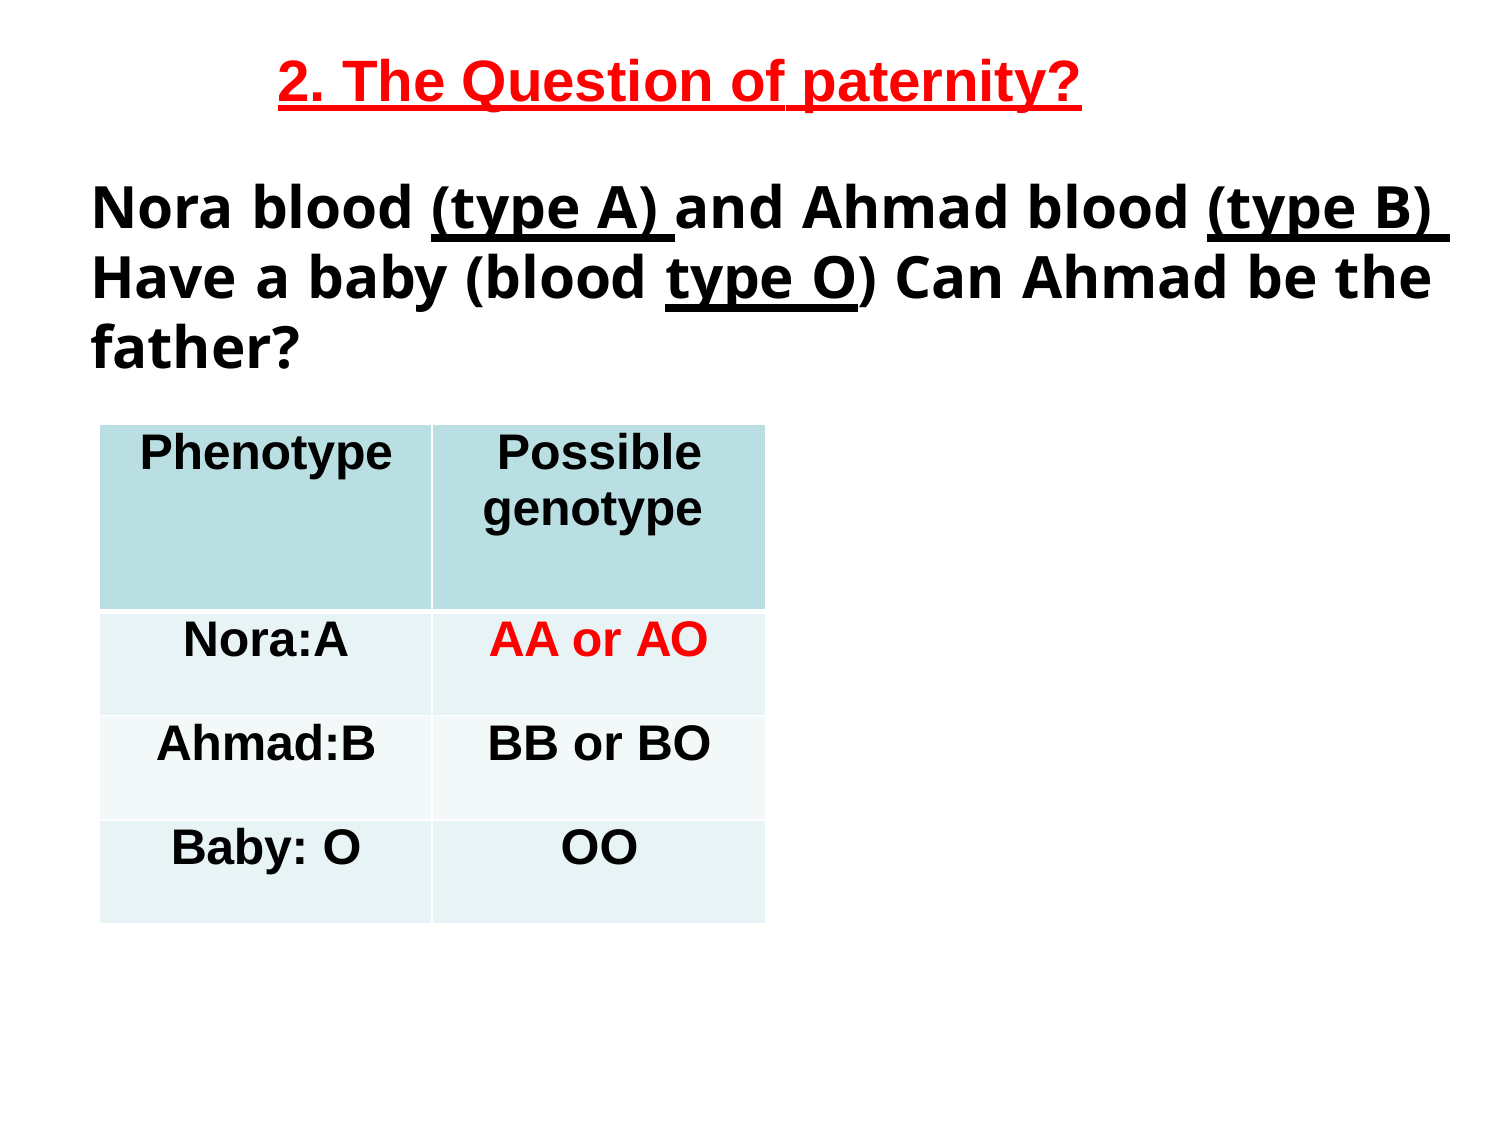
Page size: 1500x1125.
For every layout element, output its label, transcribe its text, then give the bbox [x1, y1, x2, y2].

table_header Possible genotype [433, 425, 765, 609]
table_cell AA or AO [433, 614, 765, 715]
table_header Phenotype [100, 425, 431, 609]
table_cell Ahmad:B [100, 716, 431, 819]
table_cell BB or BO [433, 716, 765, 819]
table_cell Baby: O [100, 821, 431, 923]
table_cell OO [433, 821, 765, 923]
text_box 2. The Question of paternity? Nora blood (type A) and Ahmad blood (type B) Have a baby (blood type O) Can Ahmad be the father? [87, 43, 1451, 381]
table_cell Nora:A [100, 614, 431, 715]
